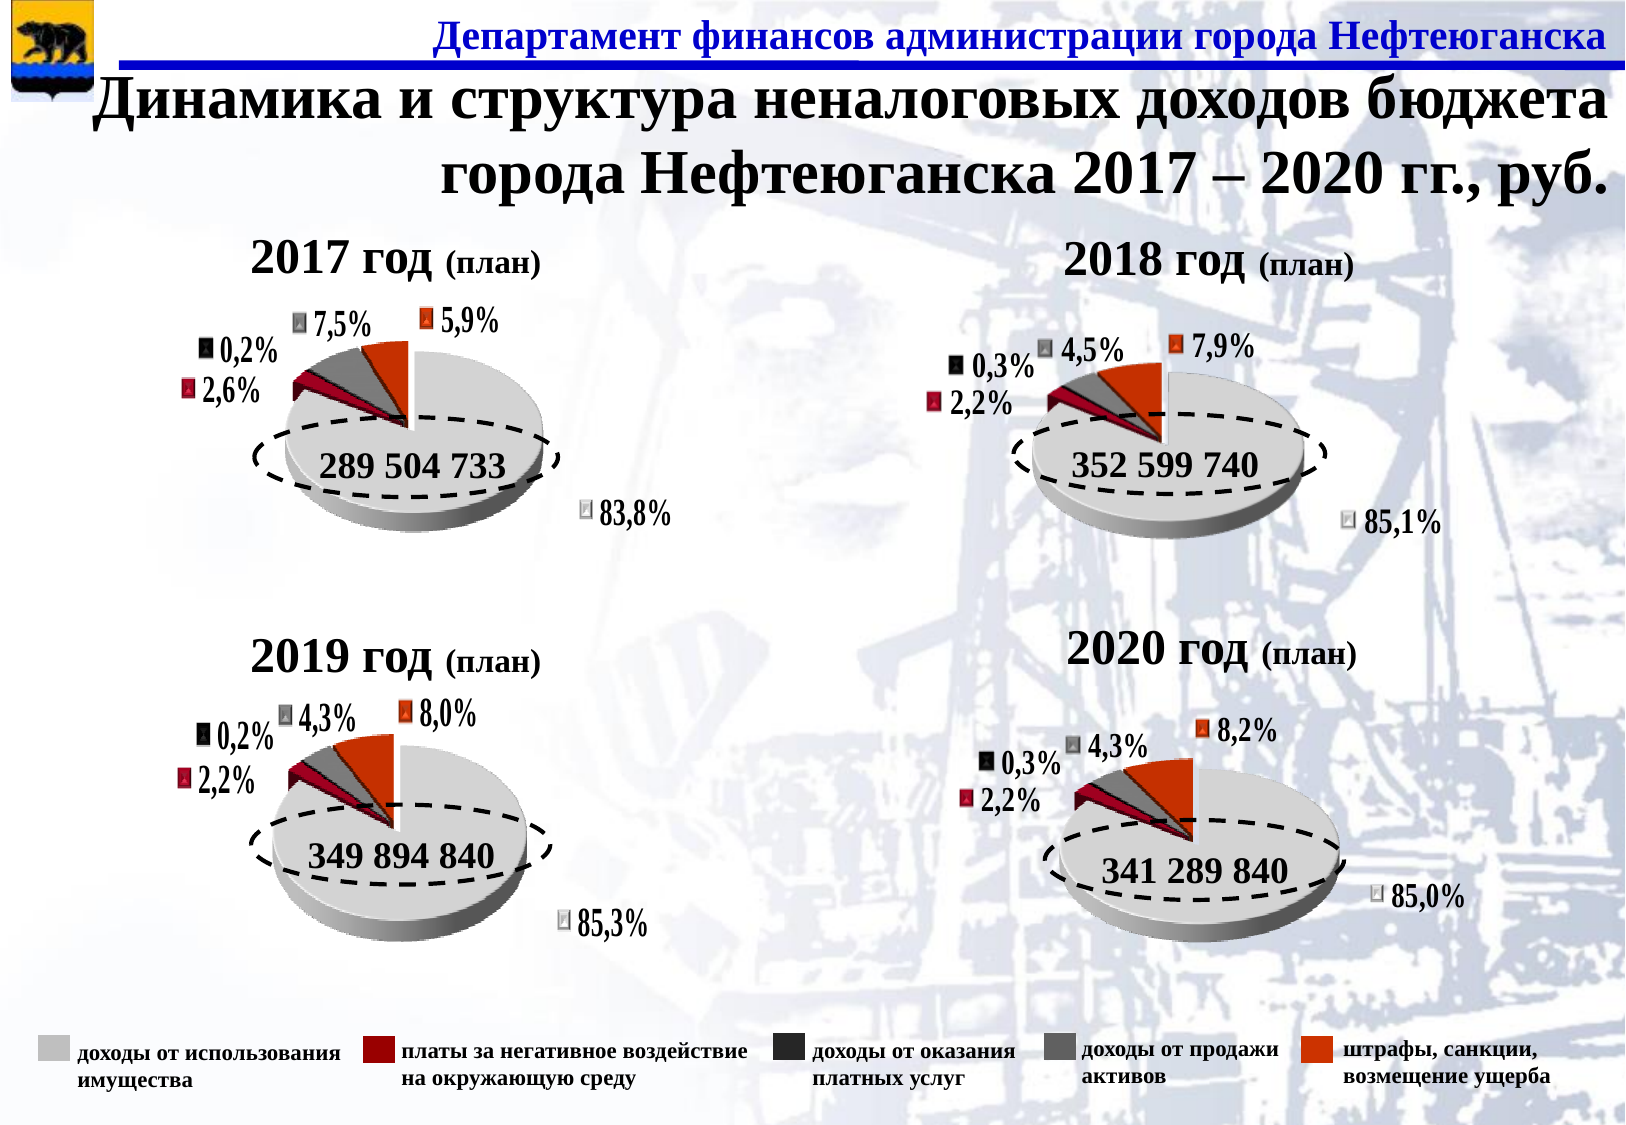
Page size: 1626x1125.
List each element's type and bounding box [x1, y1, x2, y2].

text_box [0, 286, 829, 585]
text_box [833, 314, 1618, 582]
text_box [250, 804, 551, 885]
text_box [0, 677, 820, 993]
text_box [254, 416, 559, 498]
text_box [760, 685, 1625, 953]
picture [0, 0, 1625, 685]
picture [0, 953, 1625, 1125]
text_box [1044, 819, 1345, 901]
text_box [1013, 413, 1326, 495]
